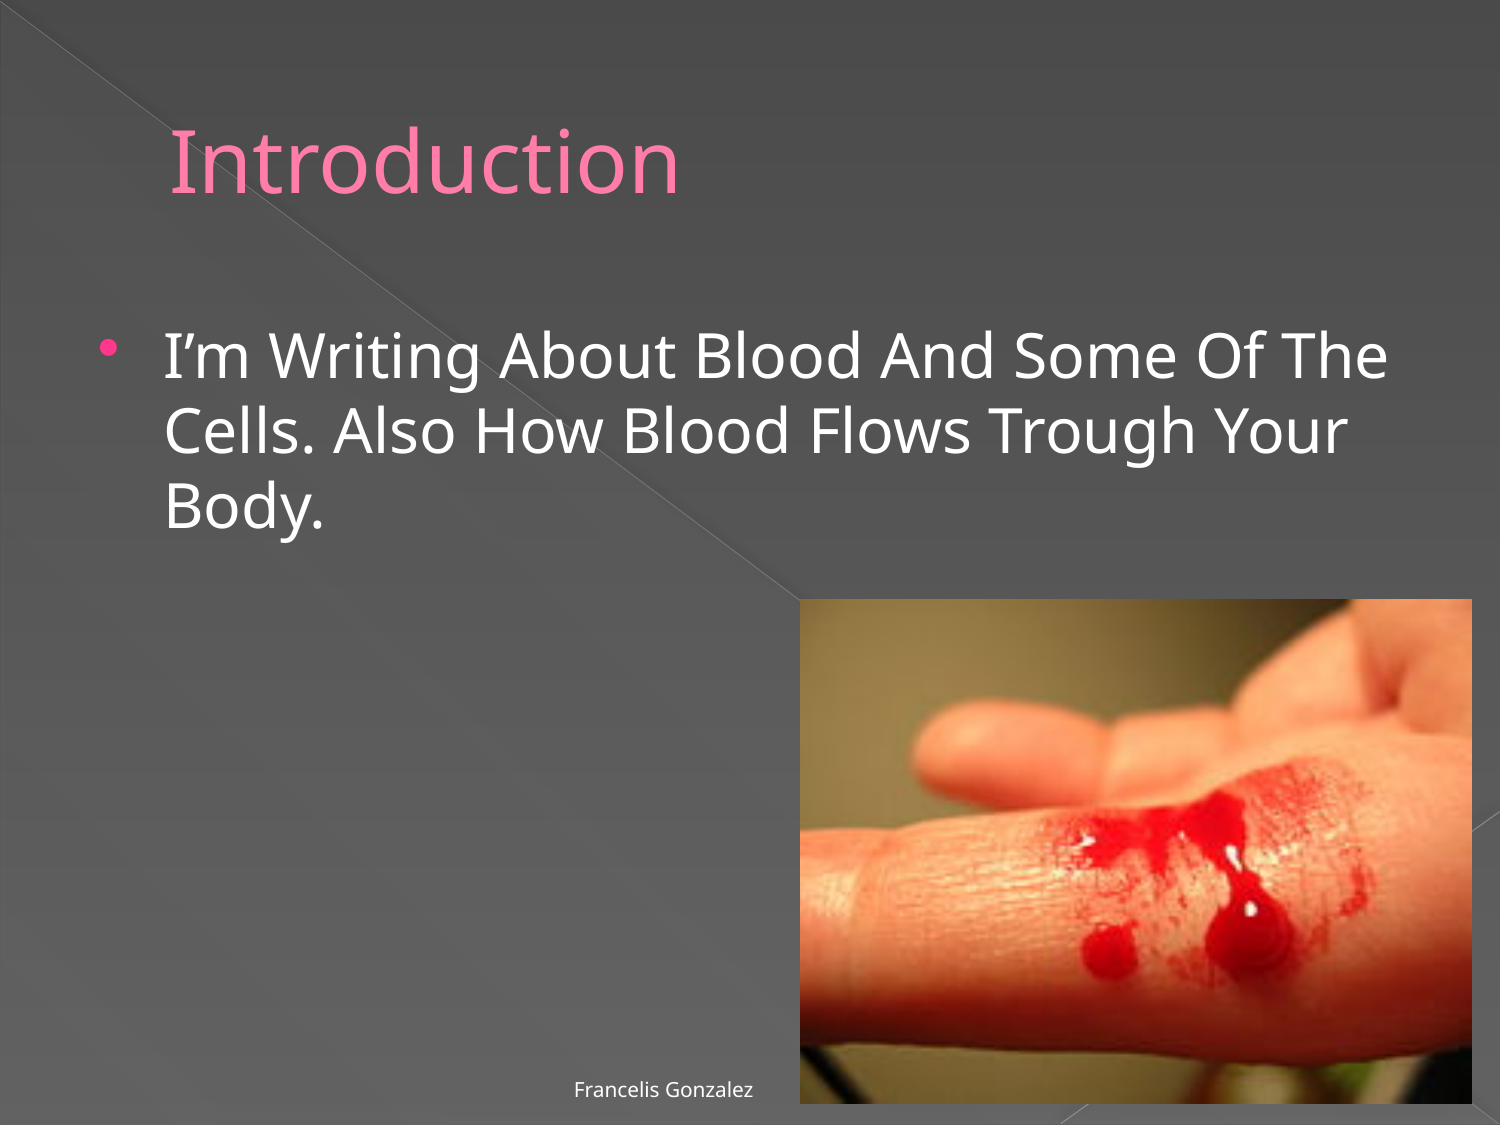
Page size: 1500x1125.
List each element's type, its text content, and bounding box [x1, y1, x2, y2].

list I’m Writing About Blood And Some Of The Cells. Also How Blood Flows Trough Your Body. [75, 308, 1425, 1059]
picture [799, 599, 1472, 1104]
footer Francelis Gonzalez [75, 1063, 774, 1113]
title Introduction [75, 43, 1425, 274]
